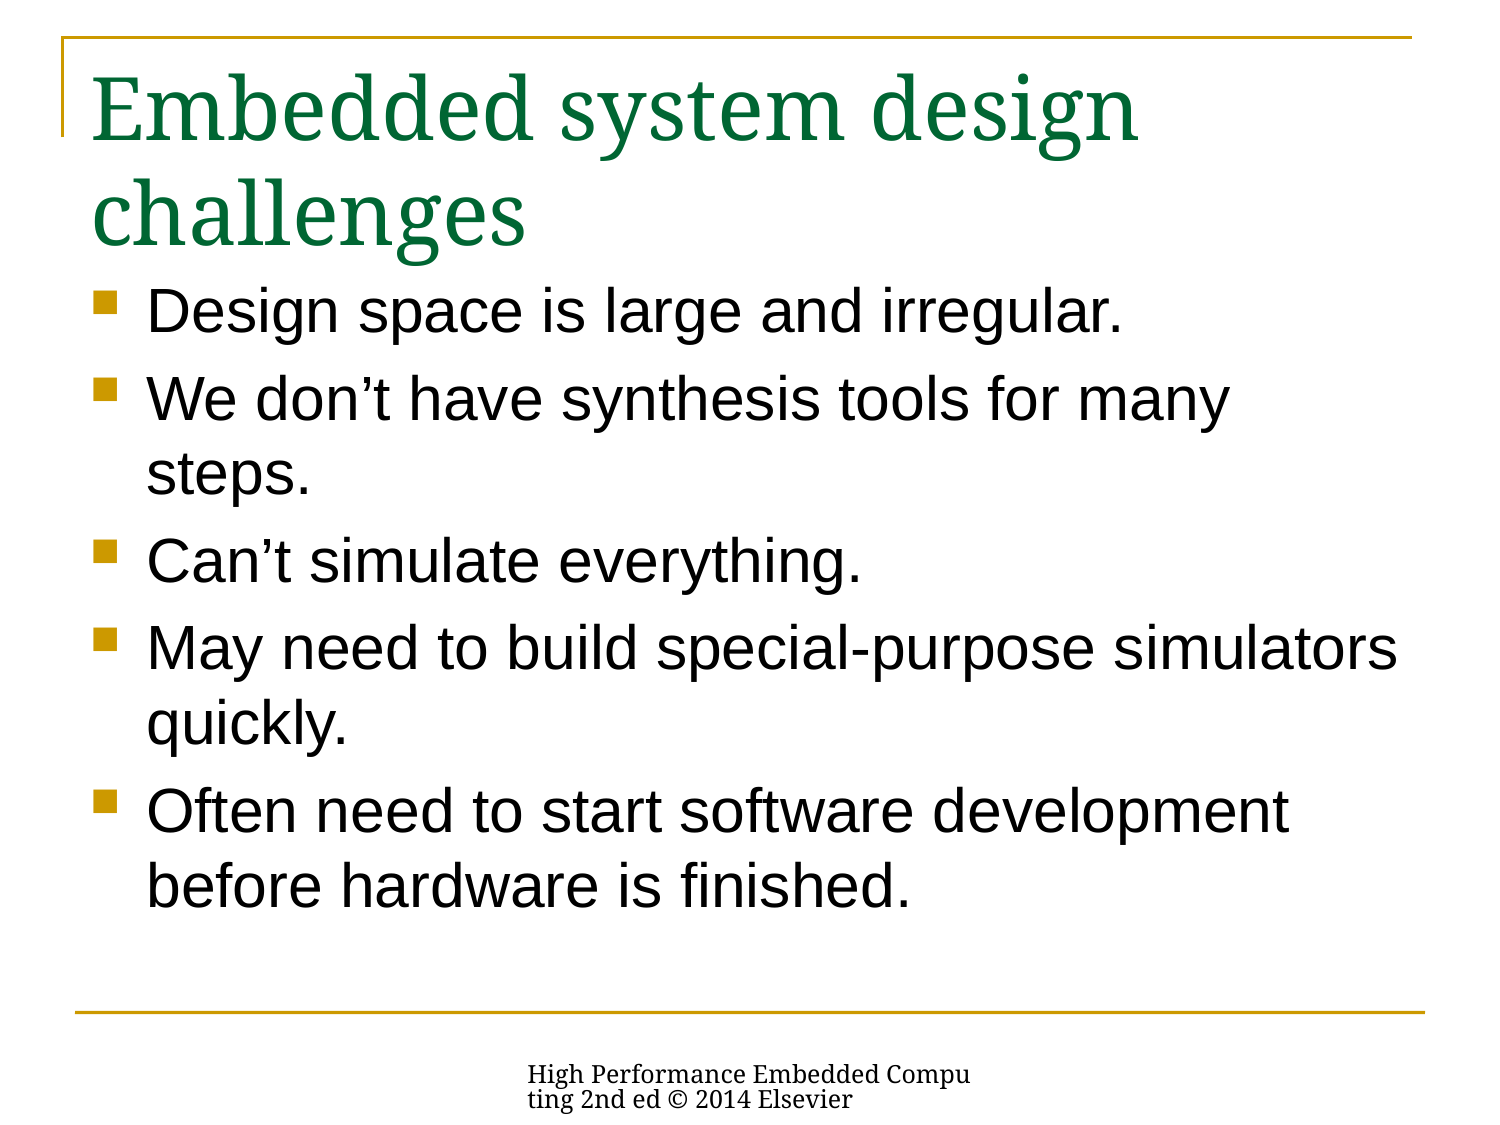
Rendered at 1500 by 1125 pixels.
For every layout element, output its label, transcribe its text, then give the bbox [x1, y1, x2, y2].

title Embedded system design challenges [75, 45, 1425, 233]
footer High Performance Embedded Computing 2nd ed © 2014 Elsevier [512, 1025, 988, 1100]
list Design space is large and irregular. We don’t have synthesis tools for many steps. Can’t simulate everything. May need to build special-purpose simulators quickly. Often need to start software development before hardware is finished. [75, 262, 1425, 1006]
